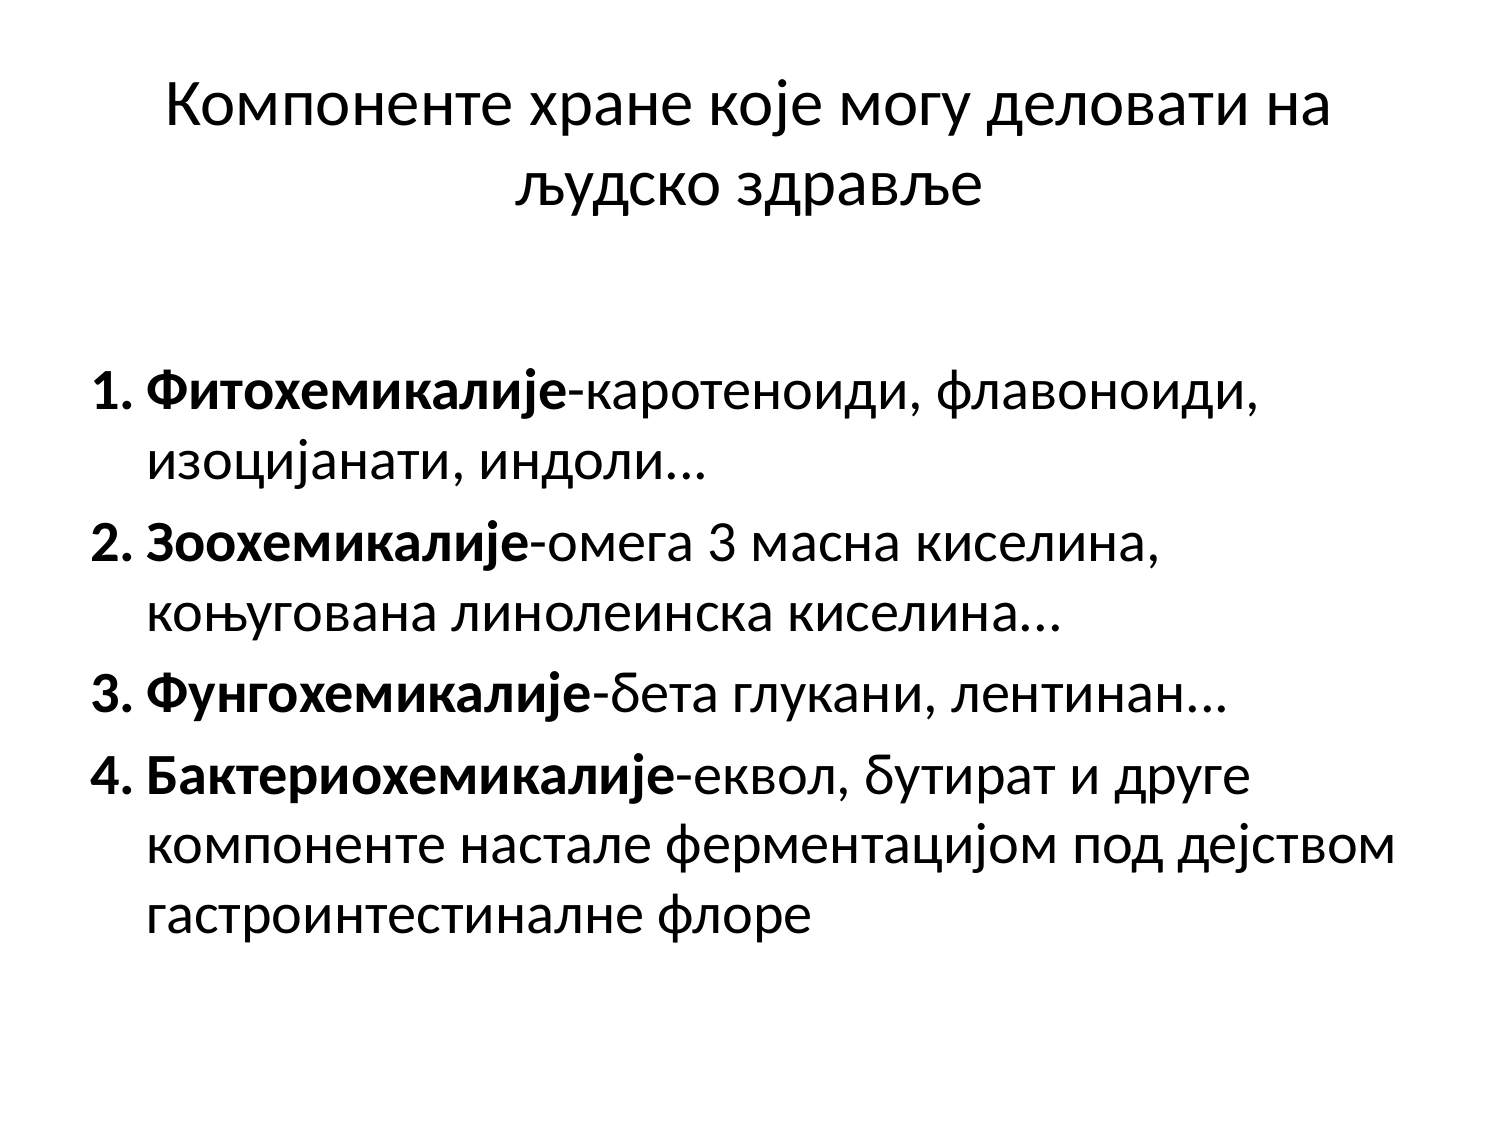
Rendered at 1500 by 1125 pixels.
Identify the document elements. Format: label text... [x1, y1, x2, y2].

list Фитохемикалије-каротеноиди, флавоноиди, изоцијанати, индоли... Зоохемикалије-омега 3 масна киселина, коњугована линолеинска киселина... Фунгохемикалије-бета глукани, лентинан... Бактериохемикалије-еквол, бутират и друге компоненте настале ферментацијом под дејством гастроинтестиналне флоре [74, 262, 1426, 1006]
title Компоненте хране које могу деловати на људско здравље [74, 44, 1426, 233]
